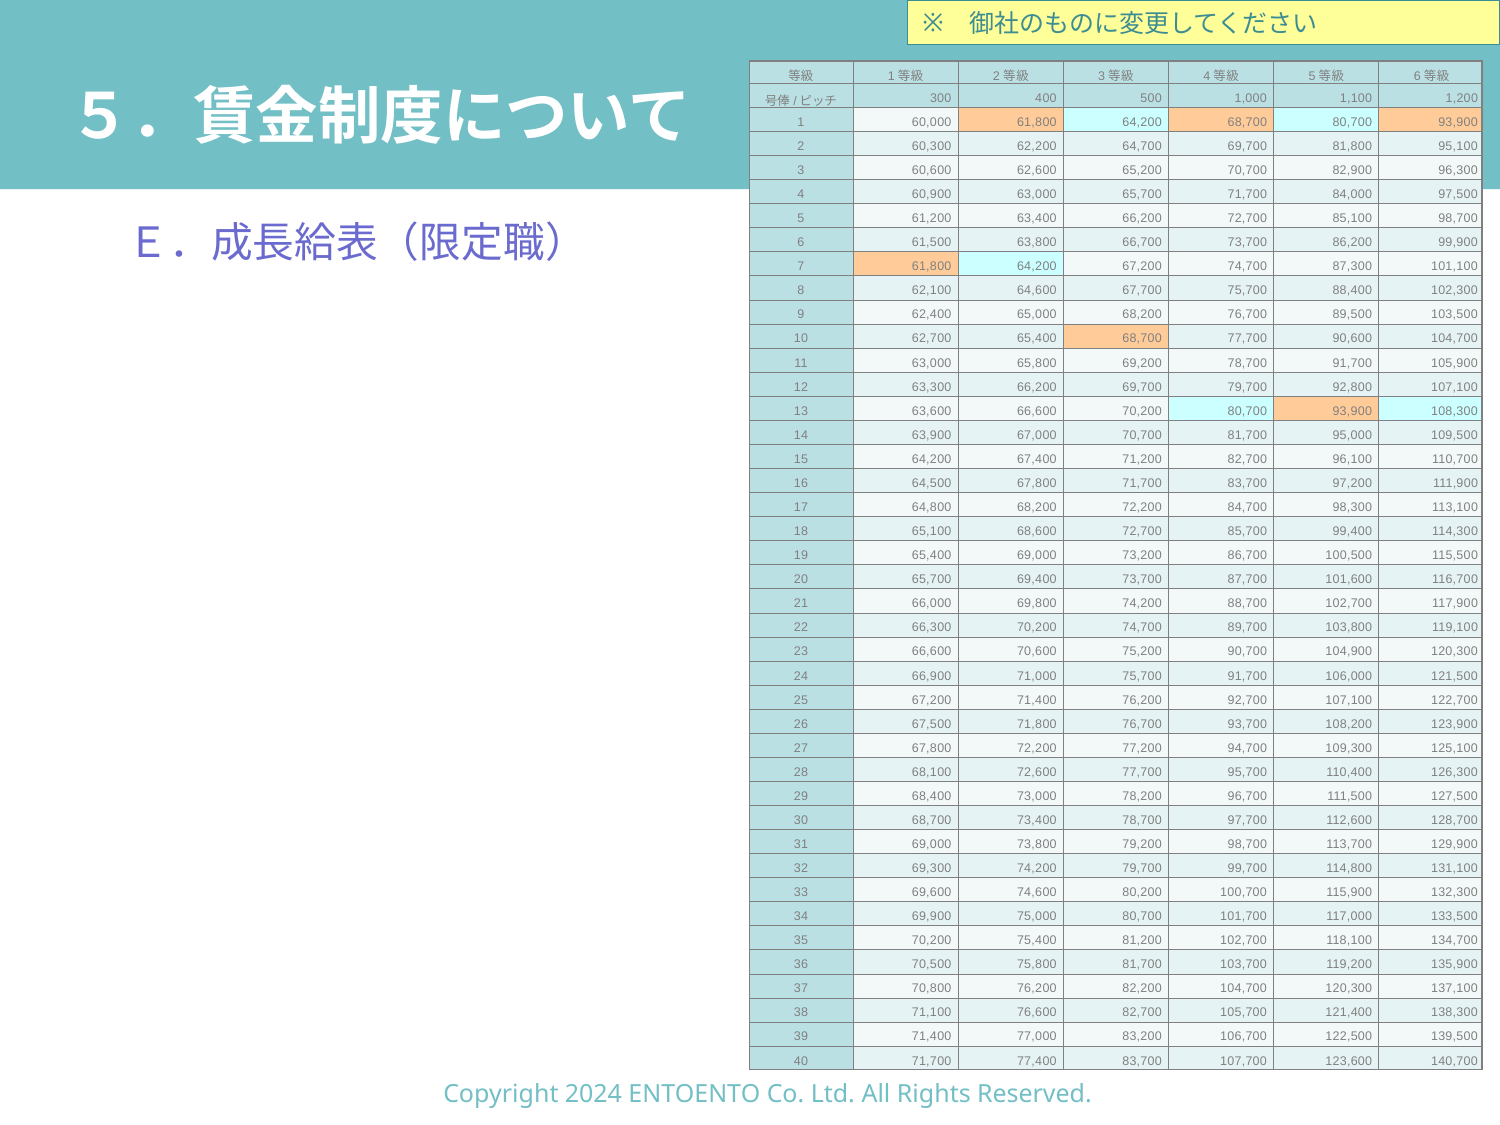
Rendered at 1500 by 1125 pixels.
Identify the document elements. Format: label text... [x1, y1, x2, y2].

table_cell 82,700 [1064, 999, 1168, 1022]
table_cell 60,300 [854, 132, 958, 155]
table_cell 113,100 [1379, 493, 1481, 516]
table_cell 110,400 [1274, 758, 1378, 781]
title ５．賃金制度について [53, 42, 1388, 185]
table_cell 号俸/ピッチ [750, 84, 853, 107]
table_cell 70,200 [854, 926, 958, 949]
table_cell 83,700 [1169, 469, 1273, 492]
table_cell 137,100 [1379, 975, 1481, 998]
table_cell 66,200 [1064, 204, 1168, 227]
table_cell 68,400 [854, 782, 958, 805]
table_cell 76,200 [959, 975, 1063, 998]
table_cell 120,300 [1274, 975, 1378, 998]
table_cell 16 [750, 469, 853, 492]
table_cell 60,900 [854, 180, 958, 203]
table_cell 60,000 [854, 108, 958, 131]
table_cell 3 [750, 156, 853, 179]
table_cell 64,200 [854, 445, 958, 468]
table_cell 123,900 [1379, 710, 1481, 733]
table_cell 400 [959, 84, 1063, 107]
table_header 等級 [750, 62, 853, 83]
table_cell 62,100 [854, 276, 958, 300]
table_cell 122,500 [1274, 1023, 1378, 1046]
table_cell 121,500 [1379, 662, 1481, 685]
table_cell 100,500 [1274, 541, 1378, 564]
table_cell 78,700 [1064, 806, 1168, 829]
table_cell 70,600 [959, 638, 1063, 661]
table_cell 98,700 [1379, 204, 1481, 227]
table_cell 82,700 [1169, 445, 1273, 468]
table_cell 76,600 [959, 999, 1063, 1022]
table_cell 75,800 [959, 950, 1063, 974]
table_cell 39 [750, 1023, 853, 1046]
table_cell 6 [750, 228, 853, 251]
table_cell 98,300 [1274, 493, 1378, 516]
table_cell 63,000 [854, 349, 958, 372]
table_cell 140,700 [1379, 1047, 1481, 1069]
table_cell 85,700 [1169, 517, 1273, 540]
table_cell 73,800 [959, 830, 1063, 853]
table_cell 76,700 [1169, 301, 1273, 324]
table_cell 126,300 [1379, 758, 1481, 781]
table_header 4等級 [1169, 62, 1273, 83]
table_cell 71,000 [959, 662, 1063, 685]
table_cell 71,700 [1169, 180, 1273, 203]
table_cell 131,100 [1379, 854, 1481, 877]
table_cell 109,500 [1379, 421, 1481, 444]
table_cell 62,600 [959, 156, 1063, 179]
table_cell 67,700 [1064, 276, 1168, 300]
table_cell 63,900 [854, 421, 958, 444]
table_cell 8 [750, 276, 853, 300]
table_cell 85,100 [1274, 204, 1378, 227]
table_cell 14 [750, 421, 853, 444]
table_cell 67,500 [854, 710, 958, 733]
table_cell 88,700 [1169, 589, 1273, 613]
table_cell 95,700 [1169, 758, 1273, 781]
table_cell 129,900 [1379, 830, 1481, 853]
table_cell 61,800 [854, 252, 958, 275]
table_cell 103,700 [1169, 950, 1273, 974]
table_cell 105,700 [1169, 999, 1273, 1022]
table_cell 107,100 [1274, 686, 1378, 709]
table_cell 11 [750, 349, 853, 372]
table_cell 1 [750, 108, 853, 131]
table_cell 91,700 [1169, 662, 1273, 685]
table_cell 104,900 [1274, 638, 1378, 661]
table_cell 68,200 [1064, 301, 1168, 324]
table_cell 104,700 [1379, 325, 1481, 348]
footer Copyright 2024 ENTOENTO Co. Ltd. All Rights Reserved. [206, 1070, 1331, 1121]
table_cell 66,200 [959, 373, 1063, 396]
table_cell 105,900 [1379, 349, 1481, 372]
table_cell 125,100 [1379, 734, 1481, 757]
table_cell 103,500 [1379, 301, 1481, 324]
table_header 1等級 [854, 62, 958, 83]
table_cell 62,400 [854, 301, 958, 324]
table_cell 104,700 [1169, 975, 1273, 998]
table_cell 74,700 [1064, 614, 1168, 637]
table_cell 77,700 [1064, 758, 1168, 781]
table_cell 34 [750, 902, 853, 925]
table_cell 77,400 [959, 1047, 1063, 1069]
table_cell 66,600 [854, 638, 958, 661]
table_cell 80,700 [1169, 397, 1273, 420]
table_cell 81,800 [1274, 132, 1378, 155]
table_cell 75,200 [1064, 638, 1168, 661]
table_cell 113,700 [1274, 830, 1378, 853]
table_cell 68,700 [854, 806, 958, 829]
table_cell 111,900 [1379, 469, 1481, 492]
table_cell 63,300 [854, 373, 958, 396]
table_cell 27 [750, 734, 853, 757]
table_cell 109,300 [1274, 734, 1378, 757]
table_cell 69,200 [1064, 349, 1168, 372]
table_cell 68,700 [1169, 108, 1273, 131]
table_cell 69,000 [959, 541, 1063, 564]
table_cell 63,800 [959, 228, 1063, 251]
table_cell 82,900 [1274, 156, 1378, 179]
table_cell 93,900 [1379, 108, 1481, 131]
table_cell 122,700 [1379, 686, 1481, 709]
table_cell 83,200 [1064, 1023, 1168, 1046]
table_cell 75,000 [959, 902, 1063, 925]
table_cell 69,800 [959, 589, 1063, 613]
table_cell 72,700 [1169, 204, 1273, 227]
table_cell 76,700 [1064, 710, 1168, 733]
table_cell 69,600 [854, 878, 958, 901]
table_cell 92,800 [1274, 373, 1378, 396]
table_cell 21 [750, 589, 853, 613]
table_cell 106,000 [1274, 662, 1378, 685]
table_cell 90,700 [1169, 638, 1273, 661]
table_cell 61,200 [854, 204, 958, 227]
table_cell 80,700 [1274, 108, 1378, 131]
table_cell 76,200 [1064, 686, 1168, 709]
table_cell 66,700 [1064, 228, 1168, 251]
table_cell 107,100 [1379, 373, 1481, 396]
table_cell 65,700 [854, 565, 958, 588]
table_cell 1,000 [1169, 84, 1273, 107]
table_cell 95,000 [1274, 421, 1378, 444]
table_cell 139,500 [1379, 1023, 1481, 1046]
list Ｅ．成長給表（限定職） [112, 208, 749, 1012]
table_cell 64,200 [959, 252, 1063, 275]
table_cell 66,300 [854, 614, 958, 637]
table_cell 72,200 [959, 734, 1063, 757]
table_cell 38 [750, 999, 853, 1022]
table_cell 99,400 [1274, 517, 1378, 540]
table_header 6等級 [1379, 62, 1481, 83]
table_cell 70,200 [959, 614, 1063, 637]
table_cell 71,100 [854, 999, 958, 1022]
table_cell 99,700 [1169, 854, 1273, 877]
table_cell 101,600 [1274, 565, 1378, 588]
table_cell 67,800 [854, 734, 958, 757]
table_cell 73,700 [1169, 228, 1273, 251]
table_cell 75,400 [959, 926, 1063, 949]
table_cell 74,600 [959, 878, 1063, 901]
table_cell 63,000 [959, 180, 1063, 203]
table_cell 67,800 [959, 469, 1063, 492]
table_cell 13 [750, 397, 853, 420]
table_cell 88,400 [1274, 276, 1378, 300]
table_cell 15 [750, 445, 853, 468]
table_cell 22 [750, 614, 853, 637]
table_cell 97,500 [1379, 180, 1481, 203]
table_cell 119,200 [1274, 950, 1378, 974]
table_cell 71,800 [959, 710, 1063, 733]
table_header 5等級 [1274, 62, 1378, 83]
table_cell 67,200 [1064, 252, 1168, 275]
table_cell 91,700 [1274, 349, 1378, 372]
table_cell 72,700 [1064, 517, 1168, 540]
table_cell 115,900 [1274, 878, 1378, 901]
table_cell 64,800 [854, 493, 958, 516]
table_cell 93,700 [1169, 710, 1273, 733]
table_cell 138,300 [1379, 999, 1481, 1022]
text_box 御社のものに変更してください [907, 0, 1500, 45]
table_cell 116,700 [1379, 565, 1481, 588]
table_cell 79,200 [1064, 830, 1168, 853]
table_cell 9 [750, 301, 853, 324]
table_cell 83,700 [1064, 1047, 1168, 1069]
table_cell 119,100 [1379, 614, 1481, 637]
table_cell 77,200 [1064, 734, 1168, 757]
table_cell 28 [750, 758, 853, 781]
table_cell 32 [750, 854, 853, 877]
table_cell 132,300 [1379, 878, 1481, 901]
table_cell 103,800 [1274, 614, 1378, 637]
table_cell 123,600 [1274, 1047, 1378, 1069]
table_cell 121,400 [1274, 999, 1378, 1022]
table_cell 65,800 [959, 349, 1063, 372]
table_cell 62,700 [854, 325, 958, 348]
table_cell 71,700 [854, 1047, 958, 1069]
table_cell 31 [750, 830, 853, 853]
table_cell 65,200 [1064, 156, 1168, 179]
table_cell 74,200 [1064, 589, 1168, 613]
table_cell 71,200 [1064, 445, 1168, 468]
table_cell 71,400 [854, 1023, 958, 1046]
table_cell 70,700 [1169, 156, 1273, 179]
table_cell 110,700 [1379, 445, 1481, 468]
table_cell 93,900 [1274, 397, 1378, 420]
table_cell 95,100 [1379, 132, 1481, 155]
table_cell 78,200 [1064, 782, 1168, 805]
table_cell 127,500 [1379, 782, 1481, 805]
table_cell 114,800 [1274, 854, 1378, 877]
table_cell 69,400 [959, 565, 1063, 588]
table_cell 75,700 [1064, 662, 1168, 685]
table_cell 72,200 [1064, 493, 1168, 516]
table_cell 94,700 [1169, 734, 1273, 757]
table_cell 64,500 [854, 469, 958, 492]
table_cell 33 [750, 878, 853, 901]
table_cell 134,700 [1379, 926, 1481, 949]
table_cell 87,700 [1169, 565, 1273, 588]
table_cell 81,200 [1064, 926, 1168, 949]
table_cell 97,200 [1274, 469, 1378, 492]
table_cell 78,700 [1169, 349, 1273, 372]
table_cell 20 [750, 565, 853, 588]
table_cell 107,700 [1169, 1047, 1273, 1069]
table_cell 69,900 [854, 902, 958, 925]
table_cell 117,900 [1379, 589, 1481, 613]
table_cell 17 [750, 493, 853, 516]
table_cell 65,700 [1064, 180, 1168, 203]
table_cell 35 [750, 926, 853, 949]
table_cell 30 [750, 806, 853, 829]
table_cell 86,700 [1169, 541, 1273, 564]
table_cell 68,700 [1064, 325, 1168, 348]
table_cell 77,700 [1169, 325, 1273, 348]
table_cell 37 [750, 975, 853, 998]
table_cell 81,700 [1064, 950, 1168, 974]
table_cell 108,300 [1379, 397, 1481, 420]
table_cell 10 [750, 325, 853, 348]
table_cell 99,900 [1379, 228, 1481, 251]
table_cell 68,100 [854, 758, 958, 781]
table_cell 102,700 [1274, 589, 1378, 613]
table_cell 79,700 [1169, 373, 1273, 396]
table_cell 69,700 [1169, 132, 1273, 155]
table_cell 24 [750, 662, 853, 685]
table_cell 18 [750, 517, 853, 540]
table_cell 84,700 [1169, 493, 1273, 516]
table_cell 114,300 [1379, 517, 1481, 540]
table_cell 133,500 [1379, 902, 1481, 925]
table_cell 89,700 [1169, 614, 1273, 637]
table_cell 82,200 [1064, 975, 1168, 998]
table_cell 84,000 [1274, 180, 1378, 203]
table_cell 29 [750, 782, 853, 805]
table_cell 61,500 [854, 228, 958, 251]
table_cell 80,200 [1064, 878, 1168, 901]
table_cell 102,300 [1379, 276, 1481, 300]
table_cell 70,700 [1064, 421, 1168, 444]
table_cell 73,200 [1064, 541, 1168, 564]
table_cell 120,300 [1379, 638, 1481, 661]
table_cell 300 [854, 84, 958, 107]
table_cell 73,000 [959, 782, 1063, 805]
table_cell 65,400 [854, 541, 958, 564]
table_cell 100,700 [1169, 878, 1273, 901]
table_cell 77,000 [959, 1023, 1063, 1046]
table_cell 73,700 [1064, 565, 1168, 588]
table_cell 90,600 [1274, 325, 1378, 348]
table_cell 111,500 [1274, 782, 1378, 805]
table_cell 65,100 [854, 517, 958, 540]
table_header 2等級 [959, 62, 1063, 83]
table_cell 117,000 [1274, 902, 1378, 925]
table_cell 101,100 [1379, 252, 1481, 275]
table_cell 19 [750, 541, 853, 564]
table_cell 101,700 [1169, 902, 1273, 925]
table_cell 79,700 [1064, 854, 1168, 877]
table_cell 96,300 [1379, 156, 1481, 179]
table_cell 66,600 [959, 397, 1063, 420]
table_cell 86,200 [1274, 228, 1378, 251]
table_cell 102,700 [1169, 926, 1273, 949]
table_cell 12 [750, 373, 853, 396]
table_cell 40 [750, 1047, 853, 1069]
table_cell 108,200 [1274, 710, 1378, 733]
table_cell 72,600 [959, 758, 1063, 781]
table_cell 106,700 [1169, 1023, 1273, 1046]
table_cell 80,700 [1064, 902, 1168, 925]
table_cell 66,000 [854, 589, 958, 613]
table_cell 7 [750, 252, 853, 275]
table_cell 68,600 [959, 517, 1063, 540]
table_cell 63,400 [959, 204, 1063, 227]
table_cell 71,700 [1064, 469, 1168, 492]
table_cell 98,700 [1169, 830, 1273, 853]
table_cell 97,700 [1169, 806, 1273, 829]
table_cell 73,400 [959, 806, 1063, 829]
table_cell 64,600 [959, 276, 1063, 300]
table_cell 66,900 [854, 662, 958, 685]
table_cell 60,600 [854, 156, 958, 179]
table_cell 128,700 [1379, 806, 1481, 829]
table_cell 69,000 [854, 830, 958, 853]
table_cell 26 [750, 710, 853, 733]
table_cell 64,200 [1064, 108, 1168, 131]
table_cell 112,600 [1274, 806, 1378, 829]
table_cell 68,200 [959, 493, 1063, 516]
table_cell 4 [750, 180, 853, 203]
table_cell 64,700 [1064, 132, 1168, 155]
table_cell 1,100 [1274, 84, 1378, 107]
table_cell 115,500 [1379, 541, 1481, 564]
table_cell 74,200 [959, 854, 1063, 877]
table_cell 25 [750, 686, 853, 709]
table_cell 500 [1064, 84, 1168, 107]
table_cell 92,700 [1169, 686, 1273, 709]
table_cell 23 [750, 638, 853, 661]
table_cell 70,200 [1064, 397, 1168, 420]
table_cell 87,300 [1274, 252, 1378, 275]
table_cell 135,900 [1379, 950, 1481, 974]
table_cell 61,800 [959, 108, 1063, 131]
table_cell 118,100 [1274, 926, 1378, 949]
table_cell 65,400 [959, 325, 1063, 348]
table_cell 96,100 [1274, 445, 1378, 468]
table_cell 67,000 [959, 421, 1063, 444]
table_cell 71,400 [959, 686, 1063, 709]
table_cell 89,500 [1274, 301, 1378, 324]
table_cell 69,700 [1064, 373, 1168, 396]
table_cell 67,200 [854, 686, 958, 709]
table_cell 81,700 [1169, 421, 1273, 444]
table_cell 2 [750, 132, 853, 155]
table_cell 70,800 [854, 975, 958, 998]
table_cell 75,700 [1169, 276, 1273, 300]
table_cell 1,200 [1379, 84, 1481, 107]
table_cell 96,700 [1169, 782, 1273, 805]
table_cell 67,400 [959, 445, 1063, 468]
table_cell 74,700 [1169, 252, 1273, 275]
table_cell 63,600 [854, 397, 958, 420]
table_cell 69,300 [854, 854, 958, 877]
table_cell 70,500 [854, 950, 958, 974]
table_cell 36 [750, 950, 853, 974]
table_cell 62,200 [959, 132, 1063, 155]
table_cell 5 [750, 204, 853, 227]
table_header 3等級 [1064, 62, 1168, 83]
table_cell 65,000 [959, 301, 1063, 324]
